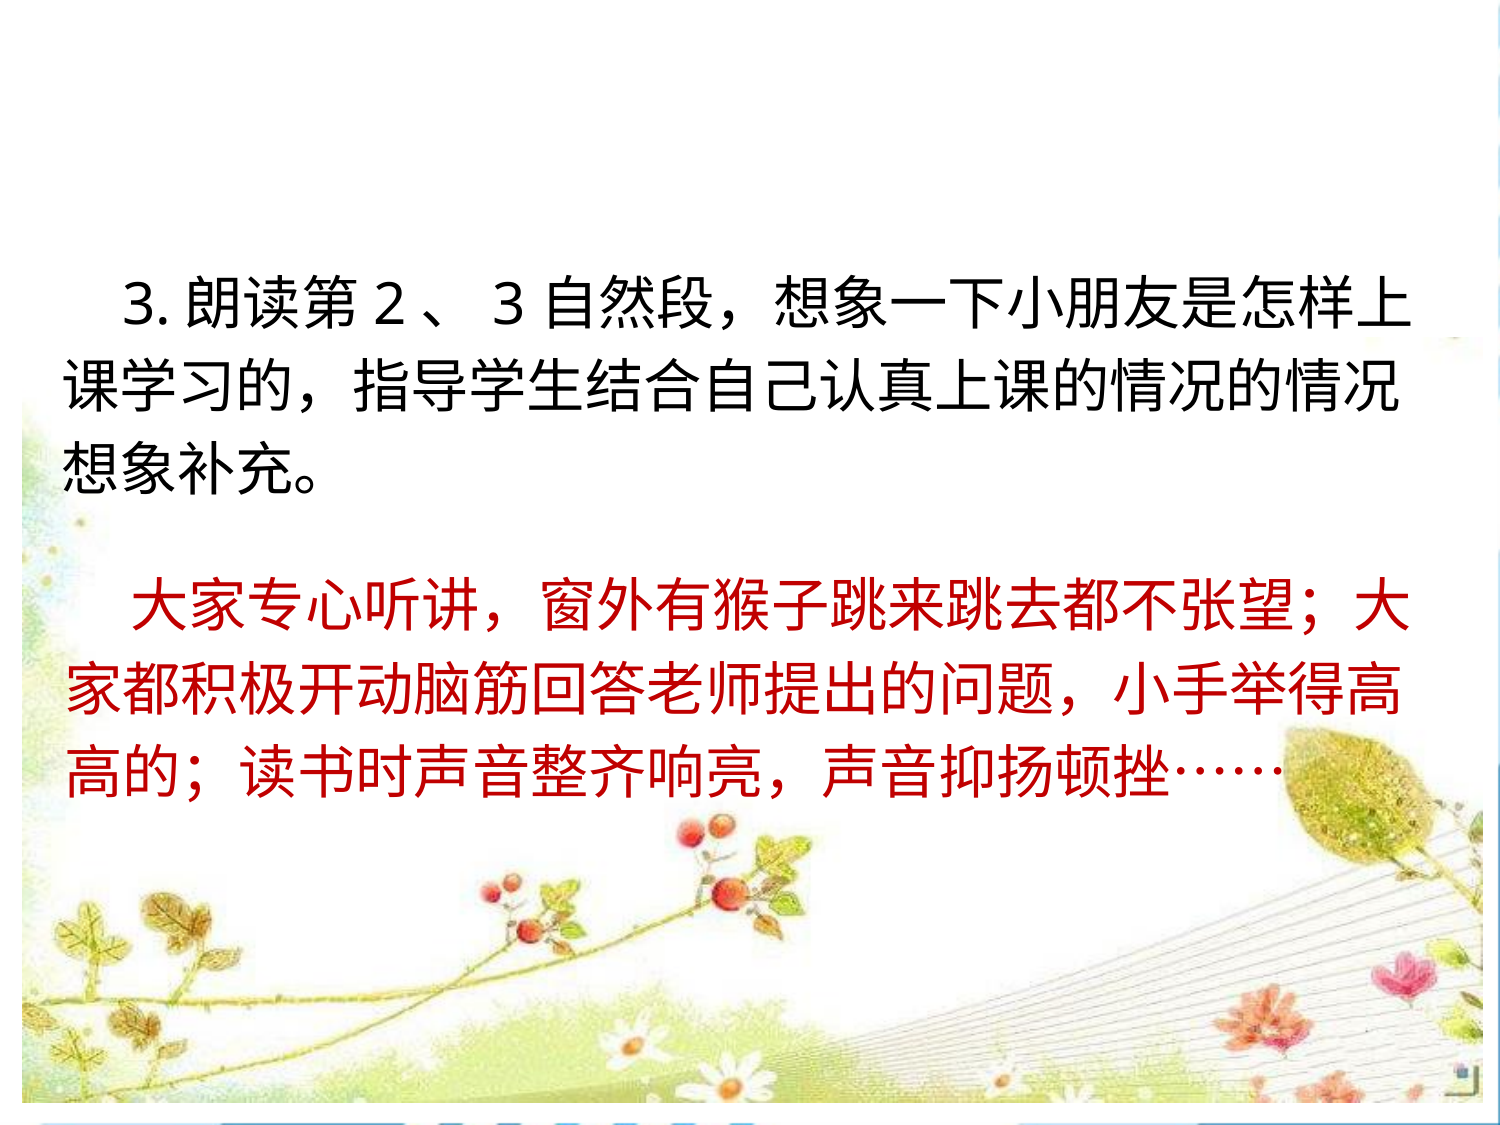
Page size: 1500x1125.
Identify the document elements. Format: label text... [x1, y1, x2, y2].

picture [0, 0, 1500, 1125]
list 3.朗读第2、3自然段，想象一下小朋友是怎样上课学习的，指导学生结合自己认真上课的情况的情况想象补充。 [49, 246, 1451, 337]
